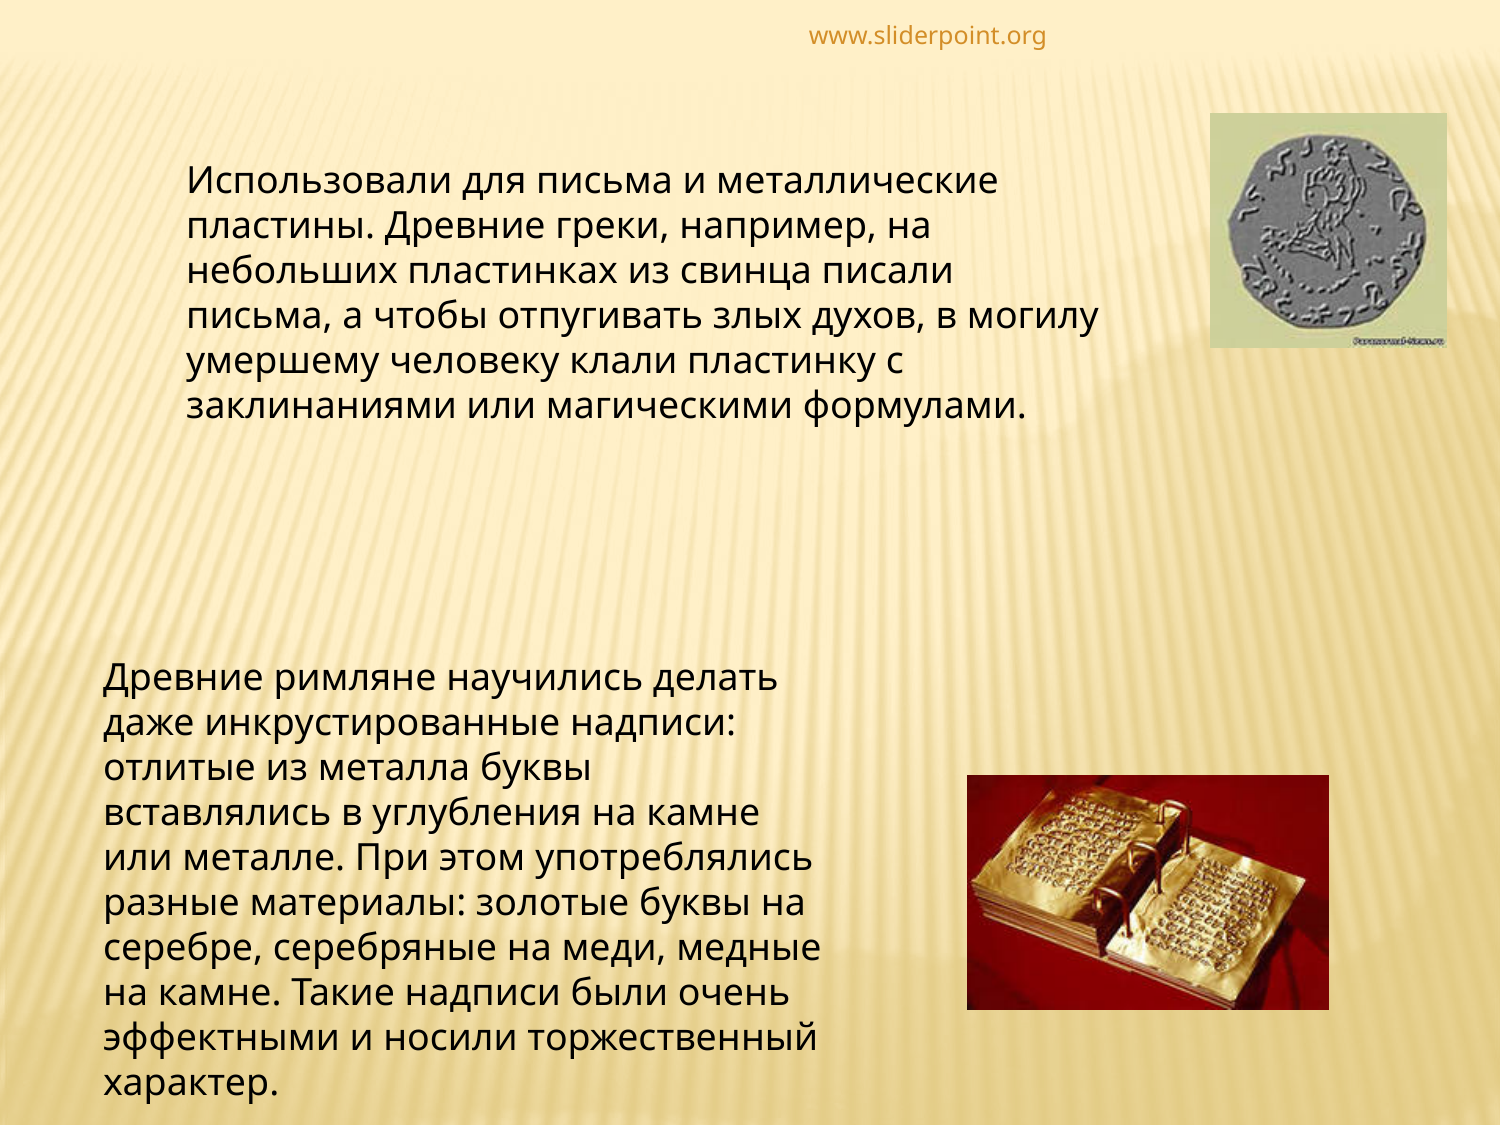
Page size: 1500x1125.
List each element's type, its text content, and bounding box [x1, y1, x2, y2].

picture [1210, 113, 1447, 349]
picture [967, 774, 1329, 1010]
text_box Использовали для письма и металлические пластины. Древние греки, например, на небольших пластинках из свинца писали письма, а чтобы отпугивать злых духов, в могилу умершему человеку клали пластинку с заклинаниями или магическими формулами. [171, 148, 1125, 434]
text_box Древние римляне научились делать даже инкрустированные надписи: отлитые из металла буквы вставлялись в углубления на камне или металле. При этом употреблялись разные материалы: золотые буквы на серебре, серебряные на меди, медные на камне. Такие надписи были очень эффектными и носили торжественный характер. [88, 645, 839, 1110]
footer www.sliderpoint.org [512, 12, 1063, 60]
